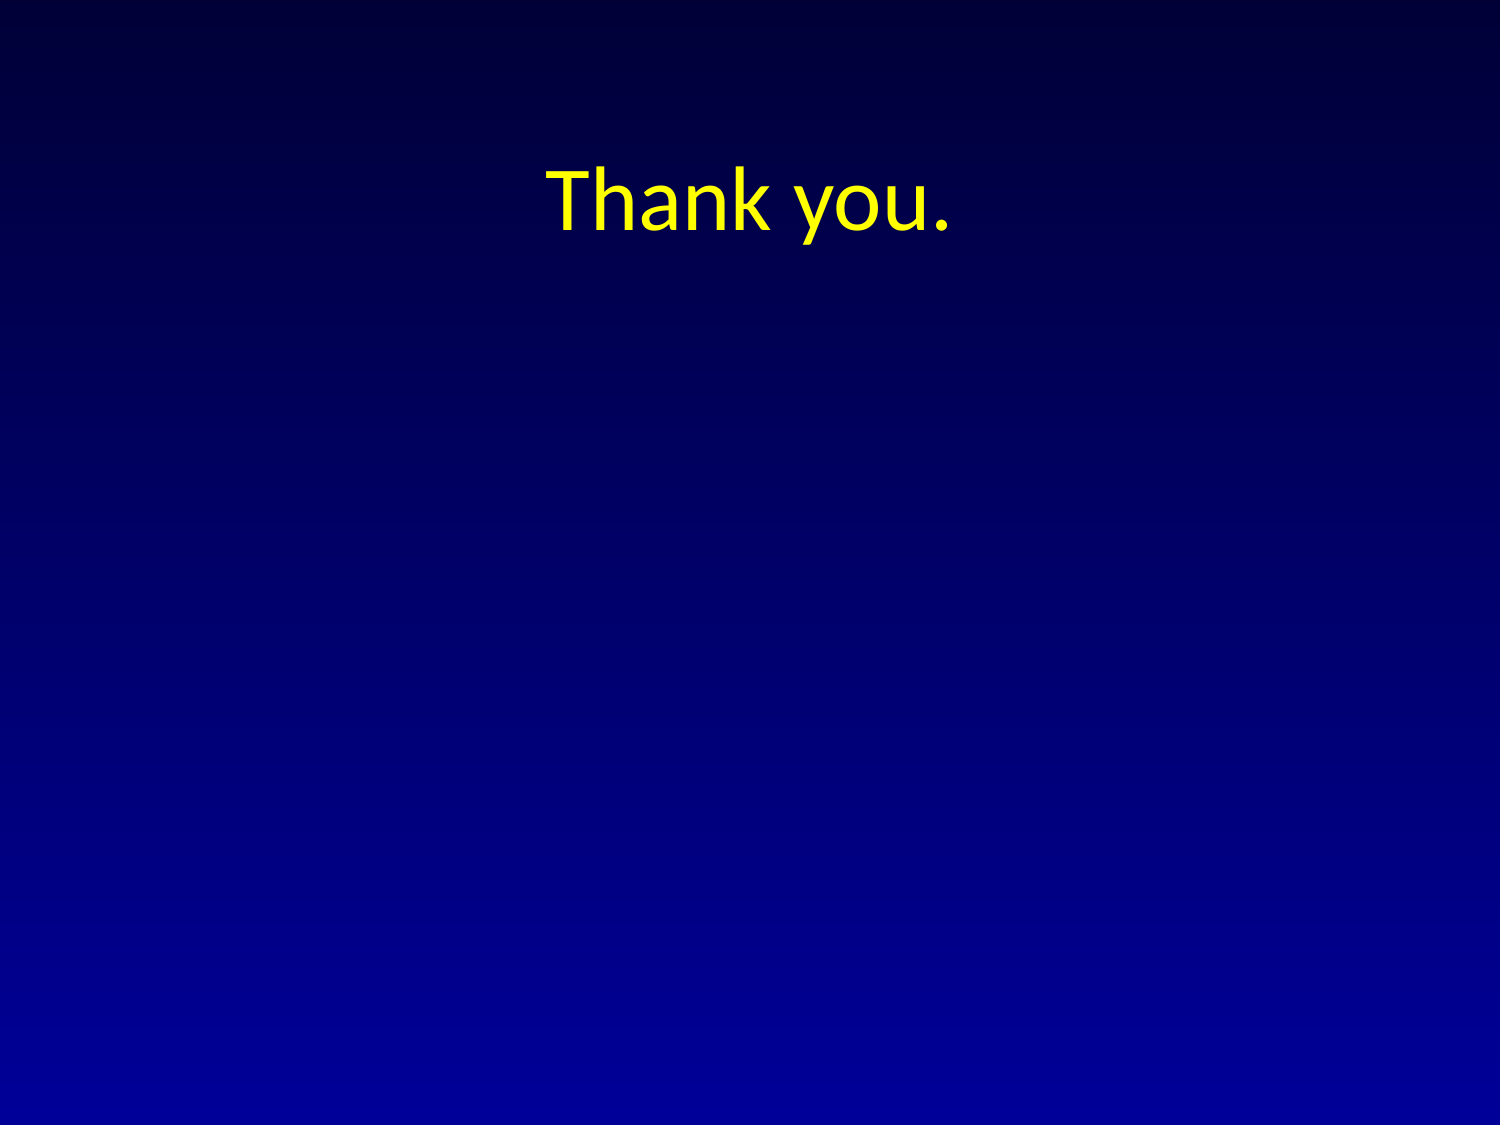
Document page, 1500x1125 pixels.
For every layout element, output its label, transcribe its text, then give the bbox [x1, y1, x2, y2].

title Thank you. [112, 99, 1388, 288]
